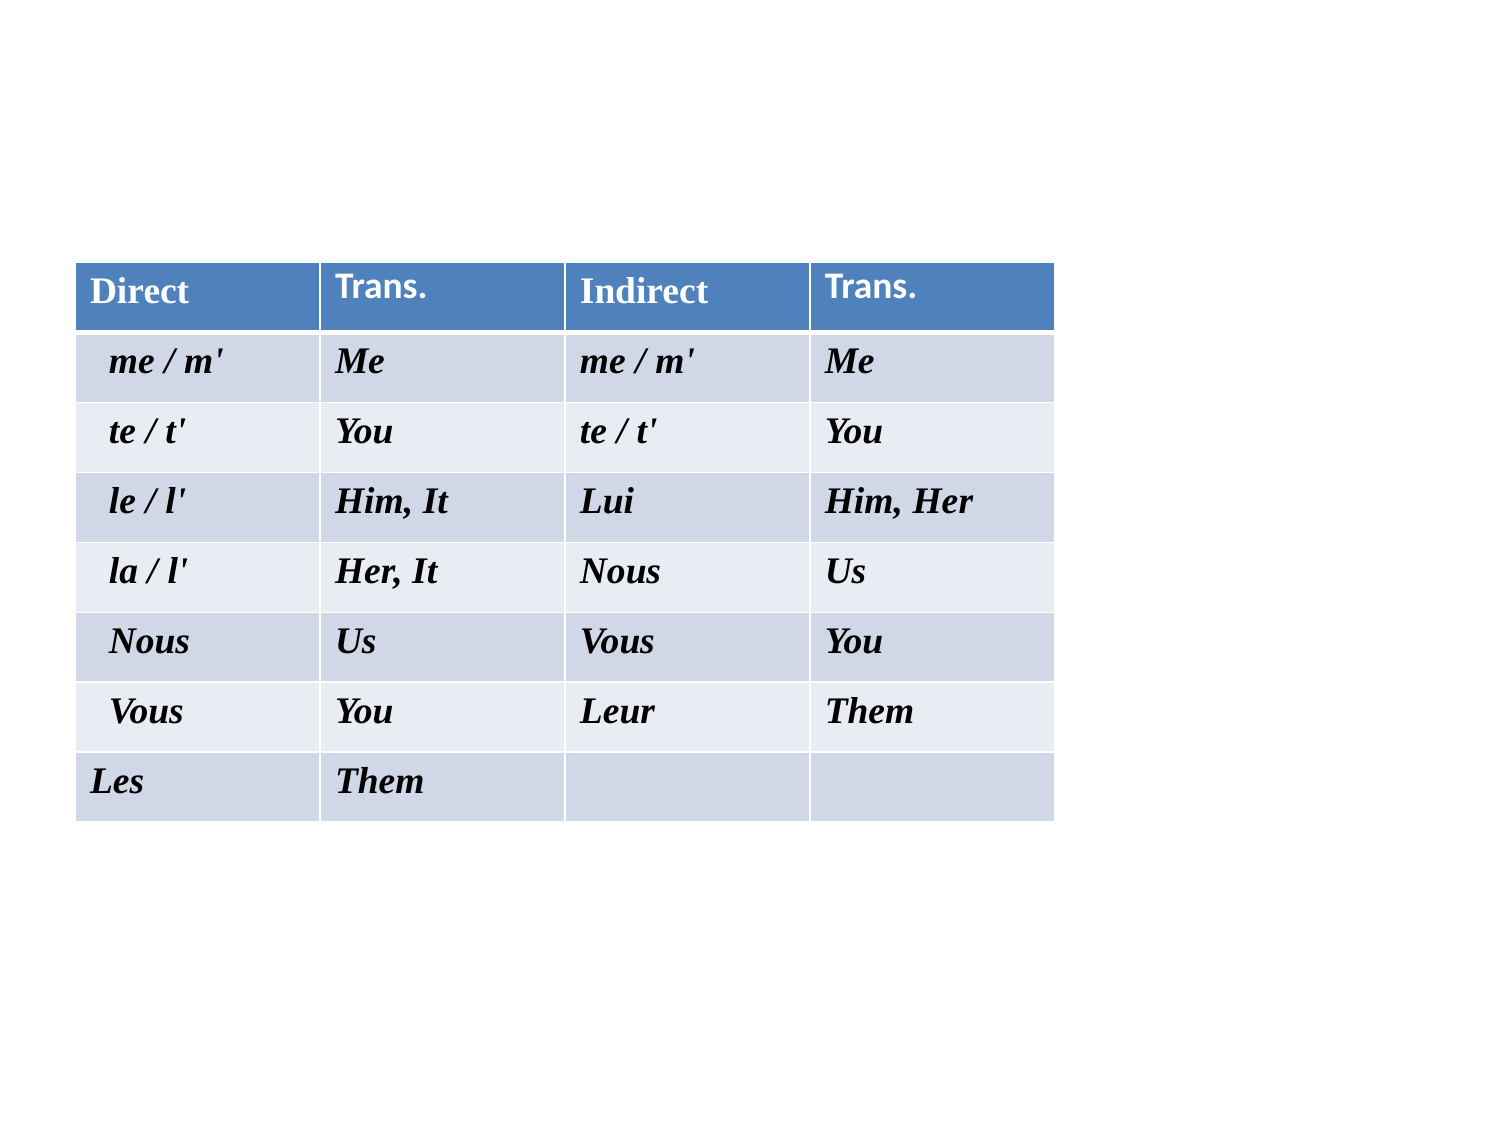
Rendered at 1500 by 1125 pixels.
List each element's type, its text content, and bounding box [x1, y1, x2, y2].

table_cell [811, 753, 1054, 821]
table_cell Them [321, 753, 564, 821]
table_cell [566, 753, 809, 821]
table_cell Her, It [321, 543, 564, 612]
table_cell Them [811, 683, 1054, 751]
table_cell te / t' [76, 403, 319, 472]
table_cell You [321, 403, 564, 472]
table_cell te / t' [566, 403, 809, 472]
table_cell le / l' [76, 473, 319, 542]
table_cell Us [811, 543, 1054, 612]
table_cell me / m' [566, 335, 809, 402]
table_cell You [811, 403, 1054, 472]
table_cell Him, Her [811, 473, 1054, 542]
table_cell Vous [76, 683, 319, 751]
table_cell la / l' [76, 543, 319, 612]
table_cell Lui [566, 473, 809, 542]
table_header Direct [76, 263, 319, 330]
table_cell Him, It [321, 473, 564, 542]
table_header Trans. [321, 263, 564, 330]
table_cell Me [321, 335, 564, 402]
table_cell me / m' [76, 335, 319, 402]
table_cell Les [76, 753, 319, 821]
table_cell Us [321, 613, 564, 681]
table_cell Nous [566, 543, 809, 612]
table_cell Vous [566, 613, 809, 681]
table_cell Me [811, 335, 1054, 402]
table_header Trans. [811, 263, 1054, 330]
table_cell Nous [76, 613, 319, 681]
table_cell You [321, 683, 564, 751]
table_header Indirect [566, 263, 809, 330]
table_cell You [811, 613, 1054, 681]
table_cell Leur [566, 683, 809, 751]
